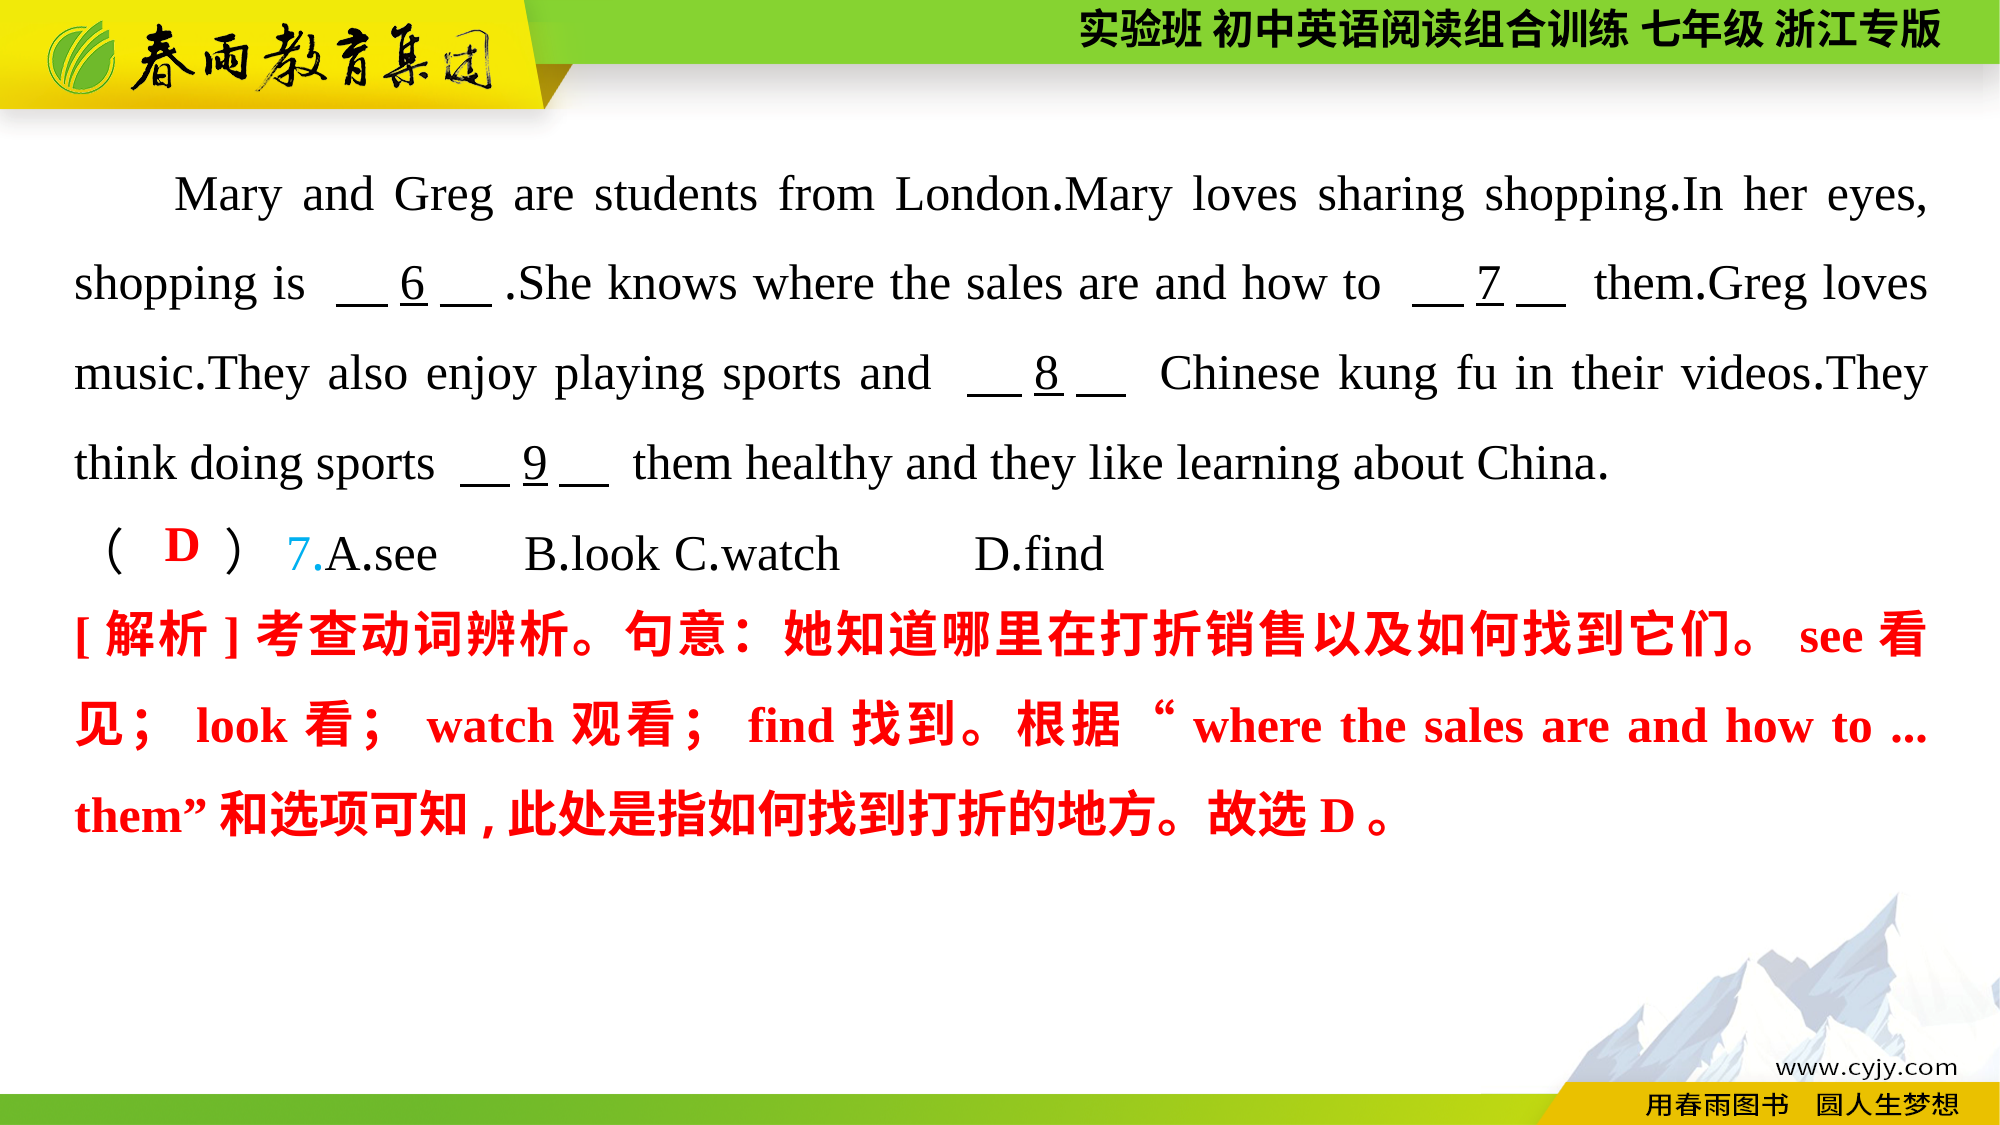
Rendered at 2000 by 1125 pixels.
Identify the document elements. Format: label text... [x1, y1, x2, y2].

picture [0, 0, 2000, 1125]
text_box D [149, 503, 216, 565]
text_box [解析]考查动词辨析。句意：她知道哪里在打折销售以及如何找到它们。see看见；look看；watch观看；find找到。根据“where the sales are and how to ... them”和选项可知,此处是指如何找到打折的地方。故选D。 [59, 565, 1944, 851]
list Mary and Greg are students from London.Mary loves sharing shopping.In her eyes, shopping is 6 .She knows where the sales are and how to 7 them.Greg loves music.They also enjoy playing sports and 8 Chinese kung fu in their videos.They think doing sports 9 them healthy and they like learning about China. （ ）7.A.see B.look C.watch D.find [59, 122, 1944, 565]
